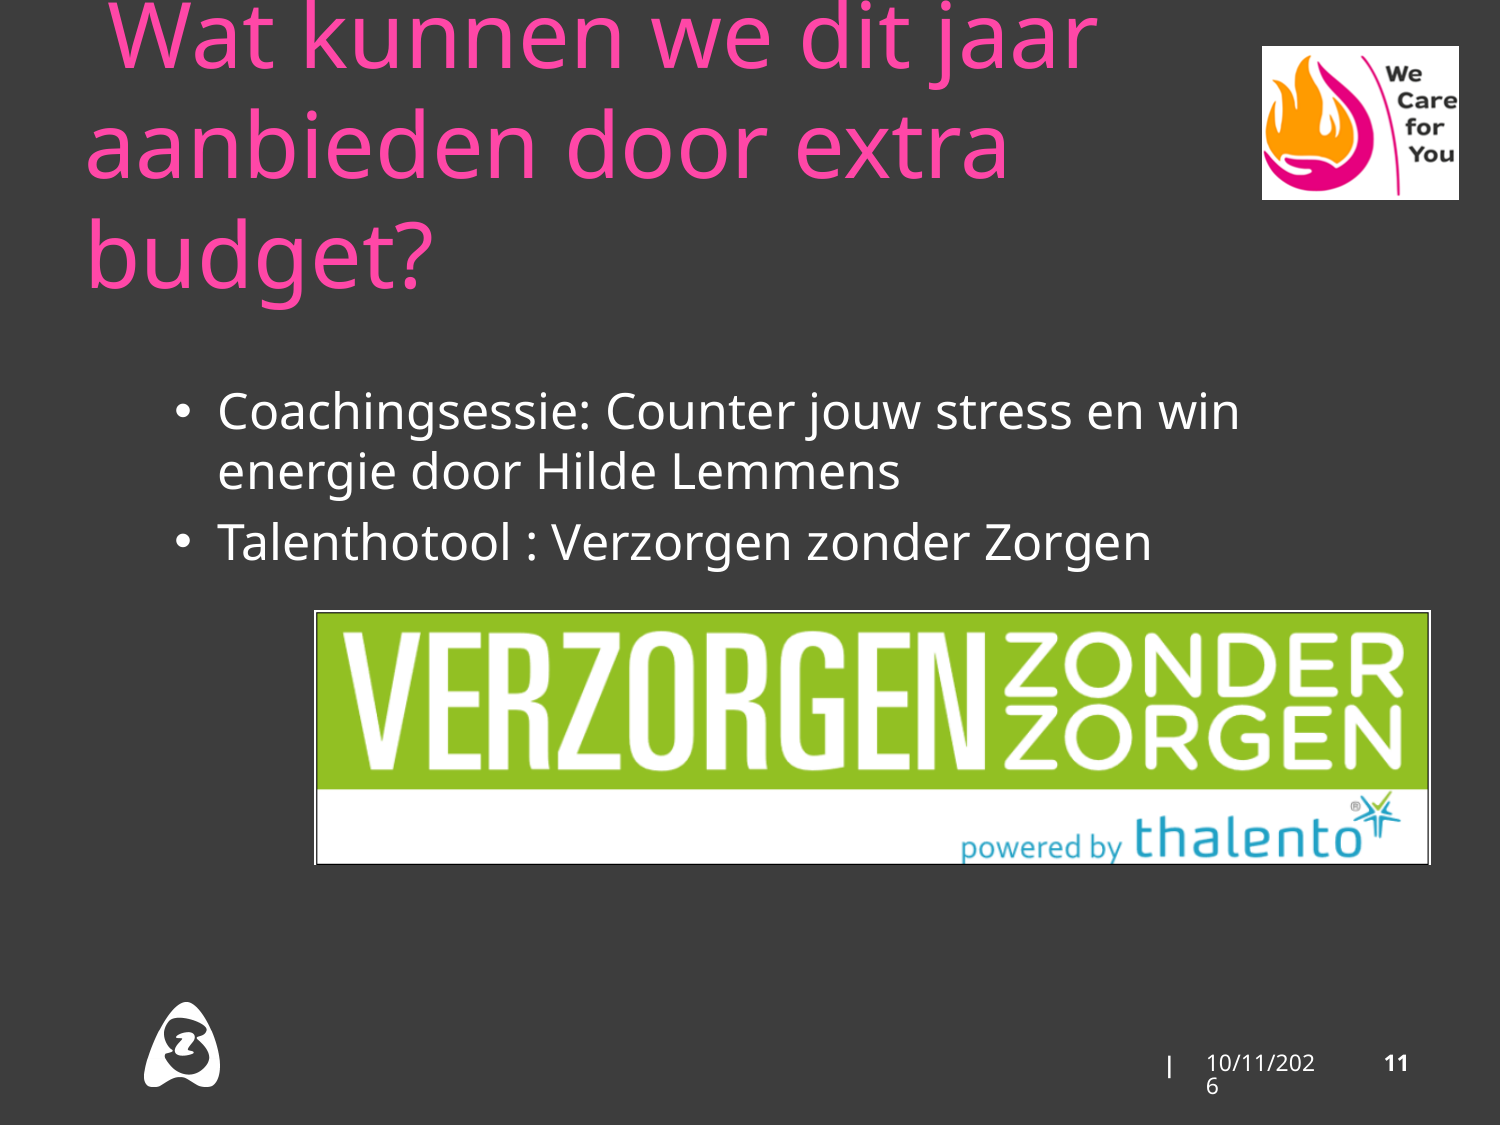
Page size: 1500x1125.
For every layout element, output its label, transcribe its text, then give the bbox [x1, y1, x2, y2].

footer | [271, 1034, 1191, 1095]
picture [1262, 46, 1459, 201]
picture [313, 610, 1431, 865]
picture [144, 1002, 220, 1087]
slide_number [1191, 1034, 1337, 1095]
list Coachingsessie: Counter jouw stress en win energie door Hilde Lemmens Talenthotool : Verzorgen zonder Zorgen [159, 232, 1431, 953]
slide_number 11 [1337, 1034, 1425, 1095]
title Wat kunnen we dit jaar aanbieden door extra budget? [69, 48, 1341, 236]
